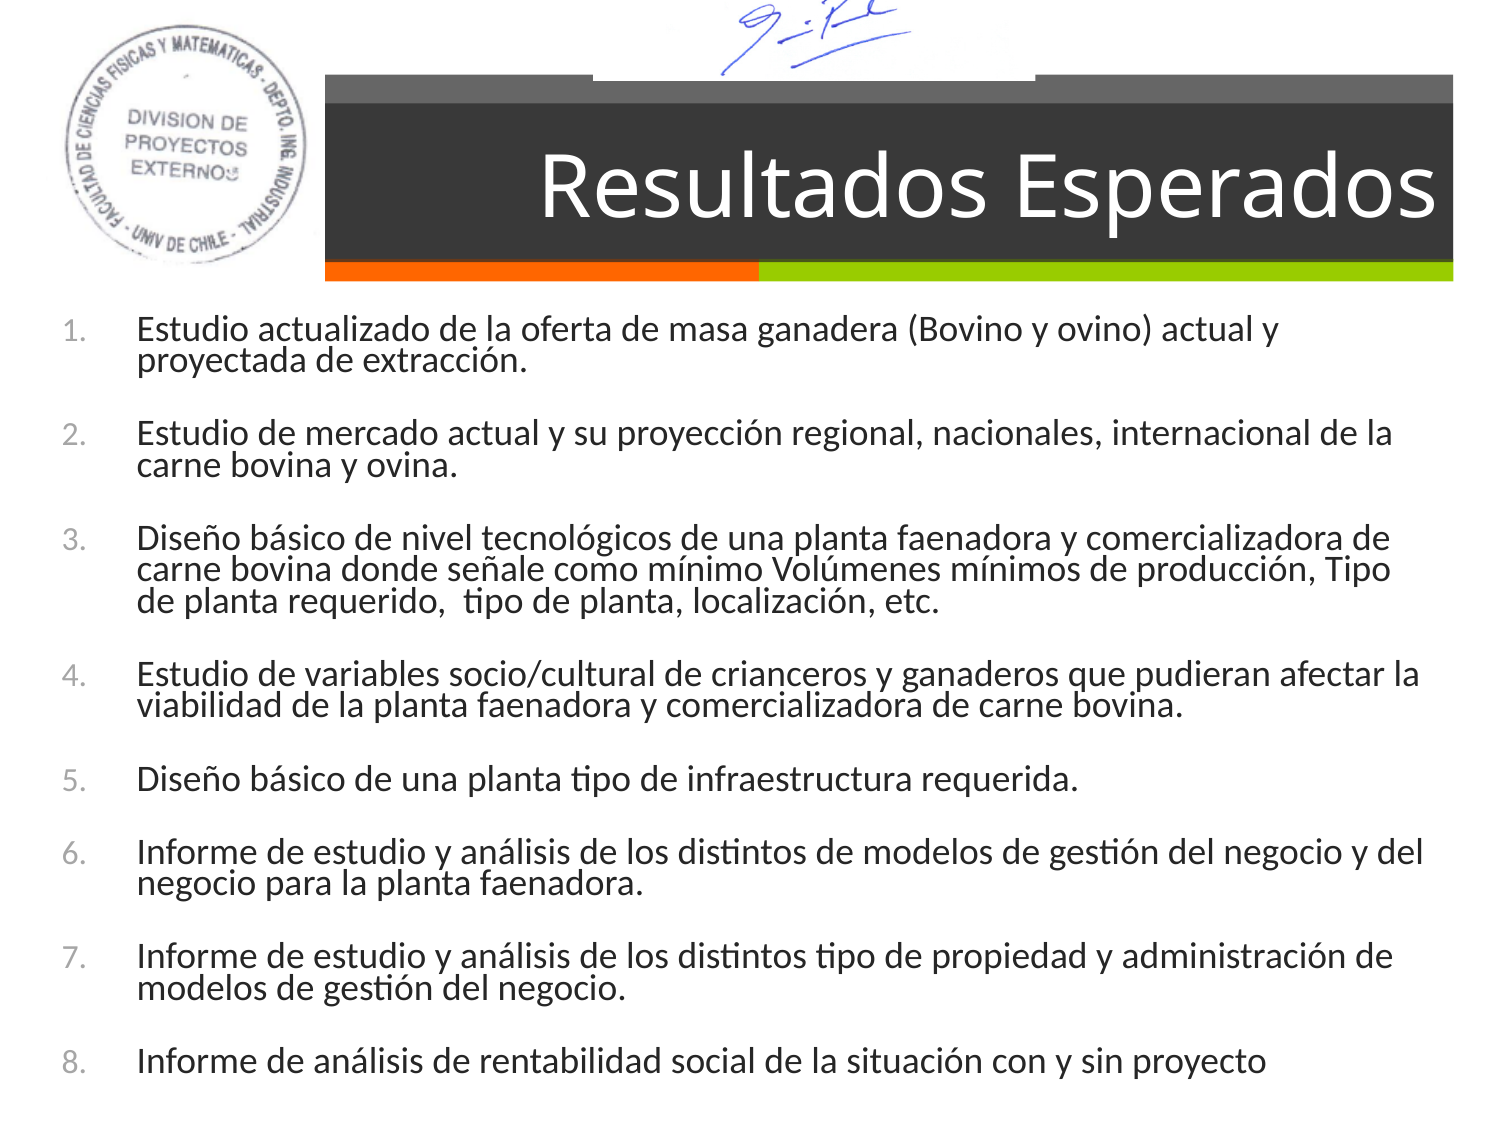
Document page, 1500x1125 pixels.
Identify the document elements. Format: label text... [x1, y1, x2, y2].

picture [46, 0, 325, 286]
title Resultados Esperados [329, 103, 1454, 263]
list Estudio actualizado de la oferta de masa ganadera (Bovino y ovino) actual y proyectada de extracción. Estudio de mercado actual y su proyección regional, nacionales, internacional de la carne bovina y ovina. Diseño básico de nivel tecnológicos de una planta faenadora y comercializadora de carne bovina donde señale como mínimo Volúmenes mínimos de producción, Tipo de planta requerido, tipo de planta, localización, etc. Estudio de variables socio/cultural de crianceros y ganaderos que pudieran afectar la viabilidad de la planta faenadora y comercializadora de carne bovina. Diseño básico de una planta tipo de infraestructura requerida. Informe de estudio y análisis de los distintos de modelos de gestión del negocio y del negocio para la planta faenadora. Informe de estudio y análisis de los distintos tipo de propiedad y administración de modelos de gestión del negocio. Informe de análisis de rentabilidad social de la situación con y sin proyecto [46, 308, 1454, 1039]
picture [592, 0, 1036, 81]
